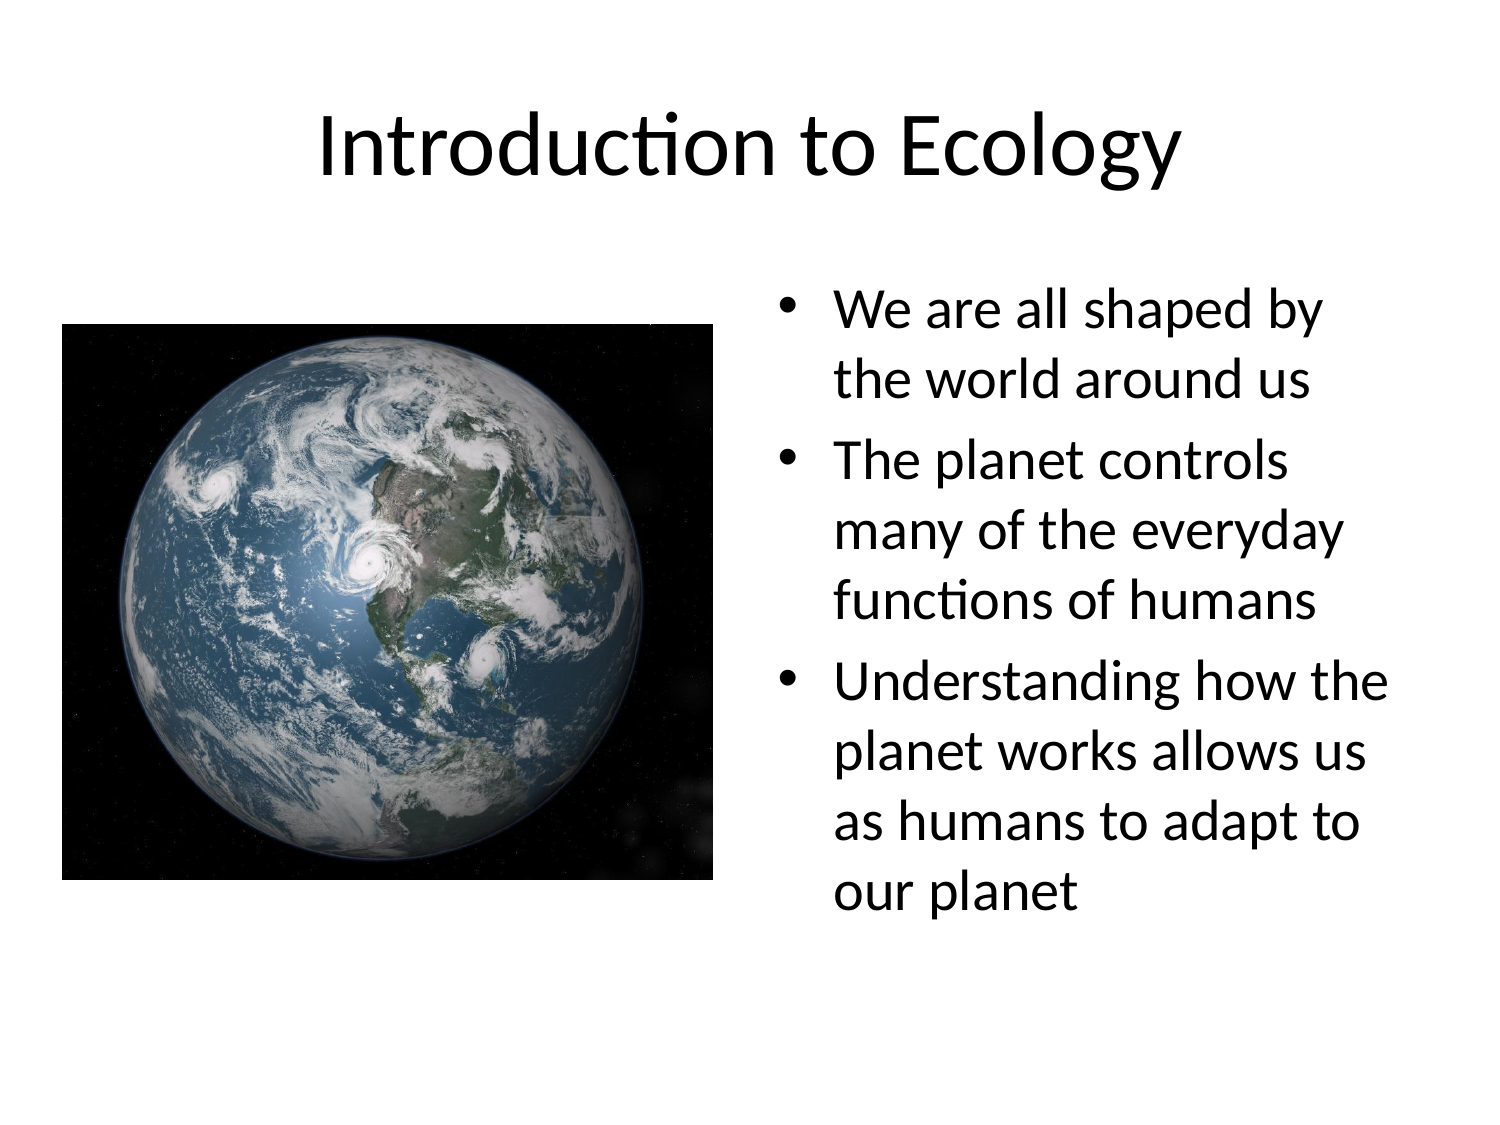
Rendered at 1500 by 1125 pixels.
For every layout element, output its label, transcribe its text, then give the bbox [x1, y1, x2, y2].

list We are all shaped by the world around us The planet controls many of the everyday functions of humans Understanding how the planet works allows us as humans to adapt to our planet [762, 262, 1425, 1005]
picture [62, 324, 713, 880]
title Introduction to Ecology [75, 45, 1425, 233]
